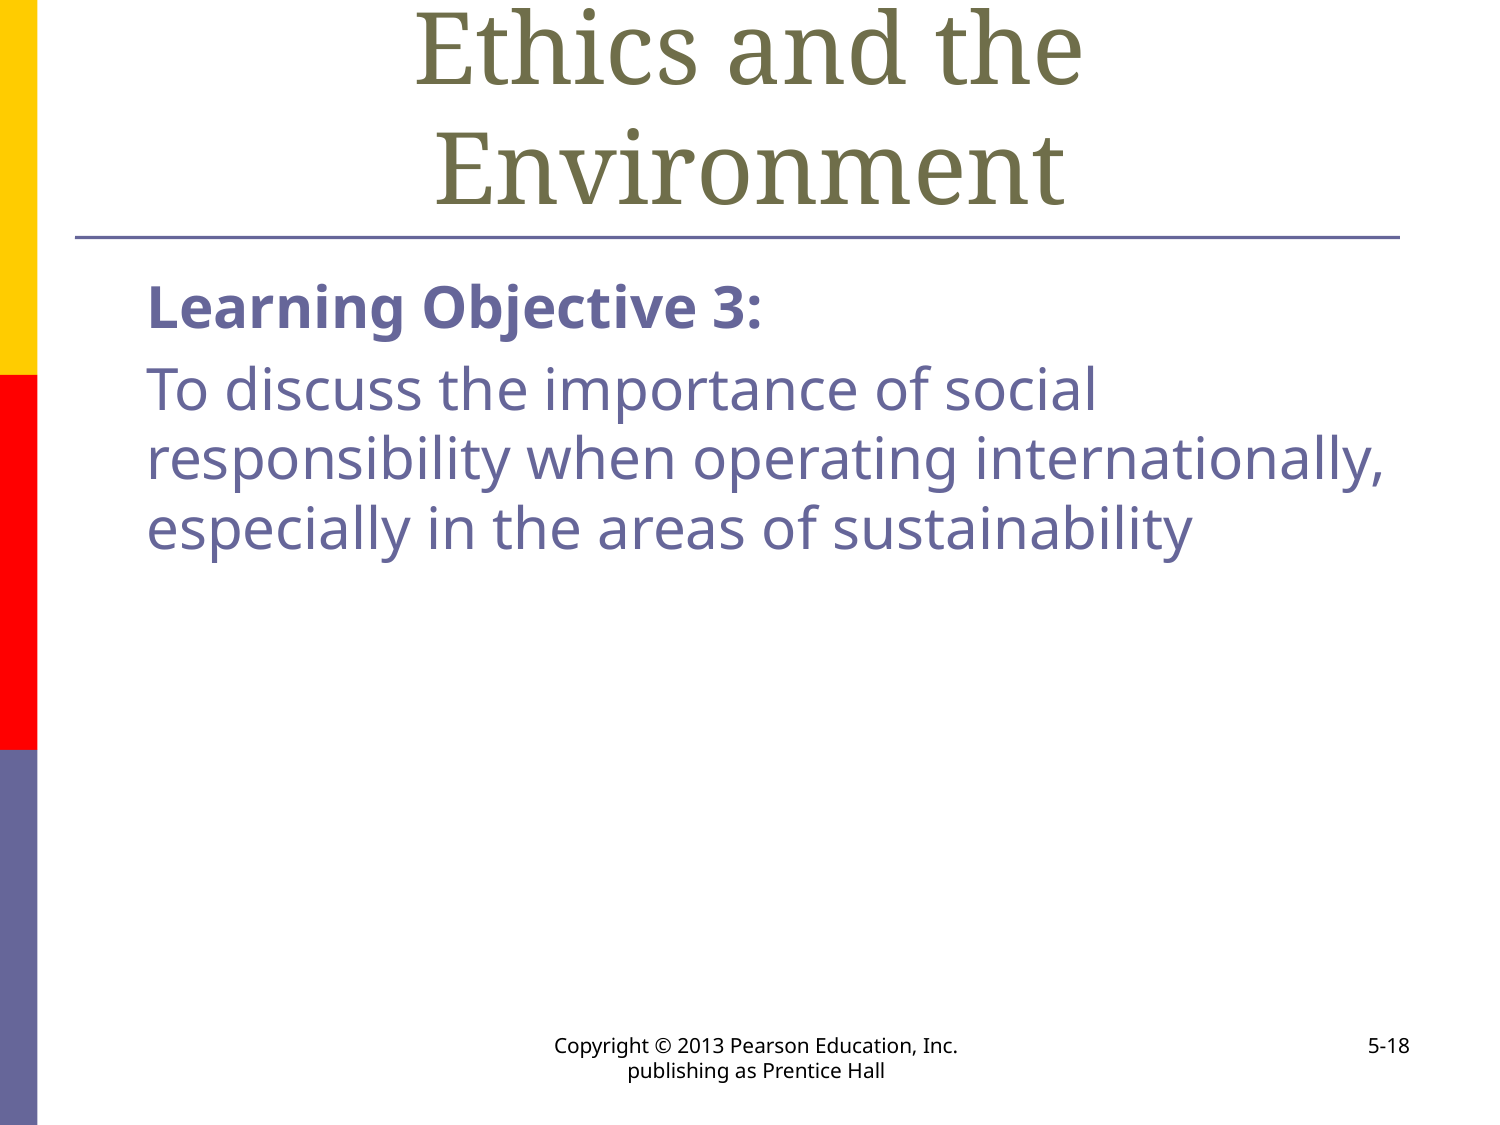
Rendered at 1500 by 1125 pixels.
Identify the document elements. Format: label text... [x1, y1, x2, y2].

list Learning Objective 3: To discuss the importance of social responsibility when operating internationally, especially in the areas of sustainability [75, 262, 1425, 1006]
title Ethics and the Environment [75, 45, 1425, 233]
slide_number 5-18 [1074, 1025, 1425, 1100]
footer Copyright © 2013 Pearson Education, Inc. publishing as Prentice Hall [500, 1025, 1013, 1100]
